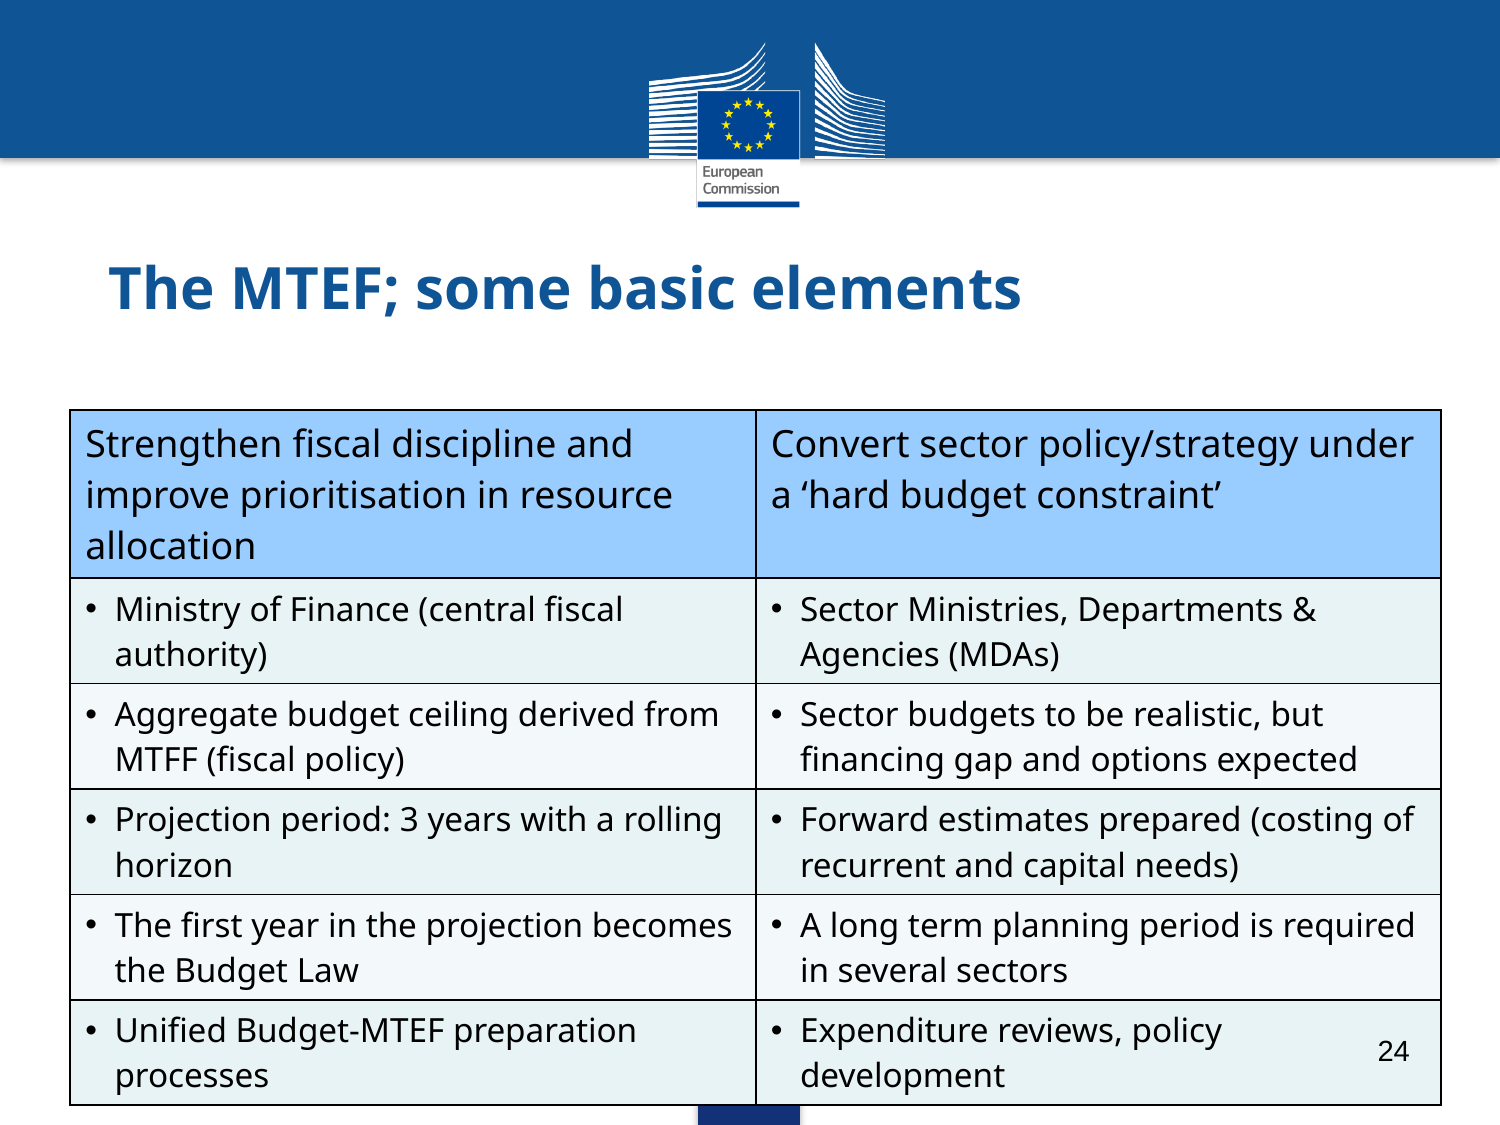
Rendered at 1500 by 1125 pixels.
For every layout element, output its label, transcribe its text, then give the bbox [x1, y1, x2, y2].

picture [649, 42, 885, 208]
table_cell Unified Budget-MTEF preparation processes [71, 1001, 755, 1104]
table_cell Aggregate budget ceiling derived from MTFF (fiscal policy) [71, 684, 755, 788]
title The MTEF; some basic elements [64, 209, 1416, 364]
table_cell Projection period: 3 years with a rolling horizon [71, 790, 755, 894]
table_cell Expenditure reviews, policy development [757, 1001, 1440, 1104]
table_header Convert sector policy/strategy under a ‘hard budget constraint’ [757, 411, 1440, 577]
table_cell Forward estimates prepared (costing of recurrent and capital needs) [757, 790, 1440, 894]
table_cell A long term planning period is required in several sectors [757, 895, 1440, 999]
table_cell Sector budgets to be realistic, but financing gap and options expected [757, 684, 1440, 788]
table_cell Ministry of Finance (central fiscal authority) [71, 579, 755, 683]
slide_number 24 [1074, 1024, 1426, 1103]
table_cell Sector Ministries, Departments & Agencies (MDAs) [757, 579, 1440, 683]
table_header Strengthen fiscal discipline and improve prioritisation in resource allocation [71, 411, 755, 577]
table_cell The first year in the projection becomes the Budget Law [71, 895, 755, 999]
